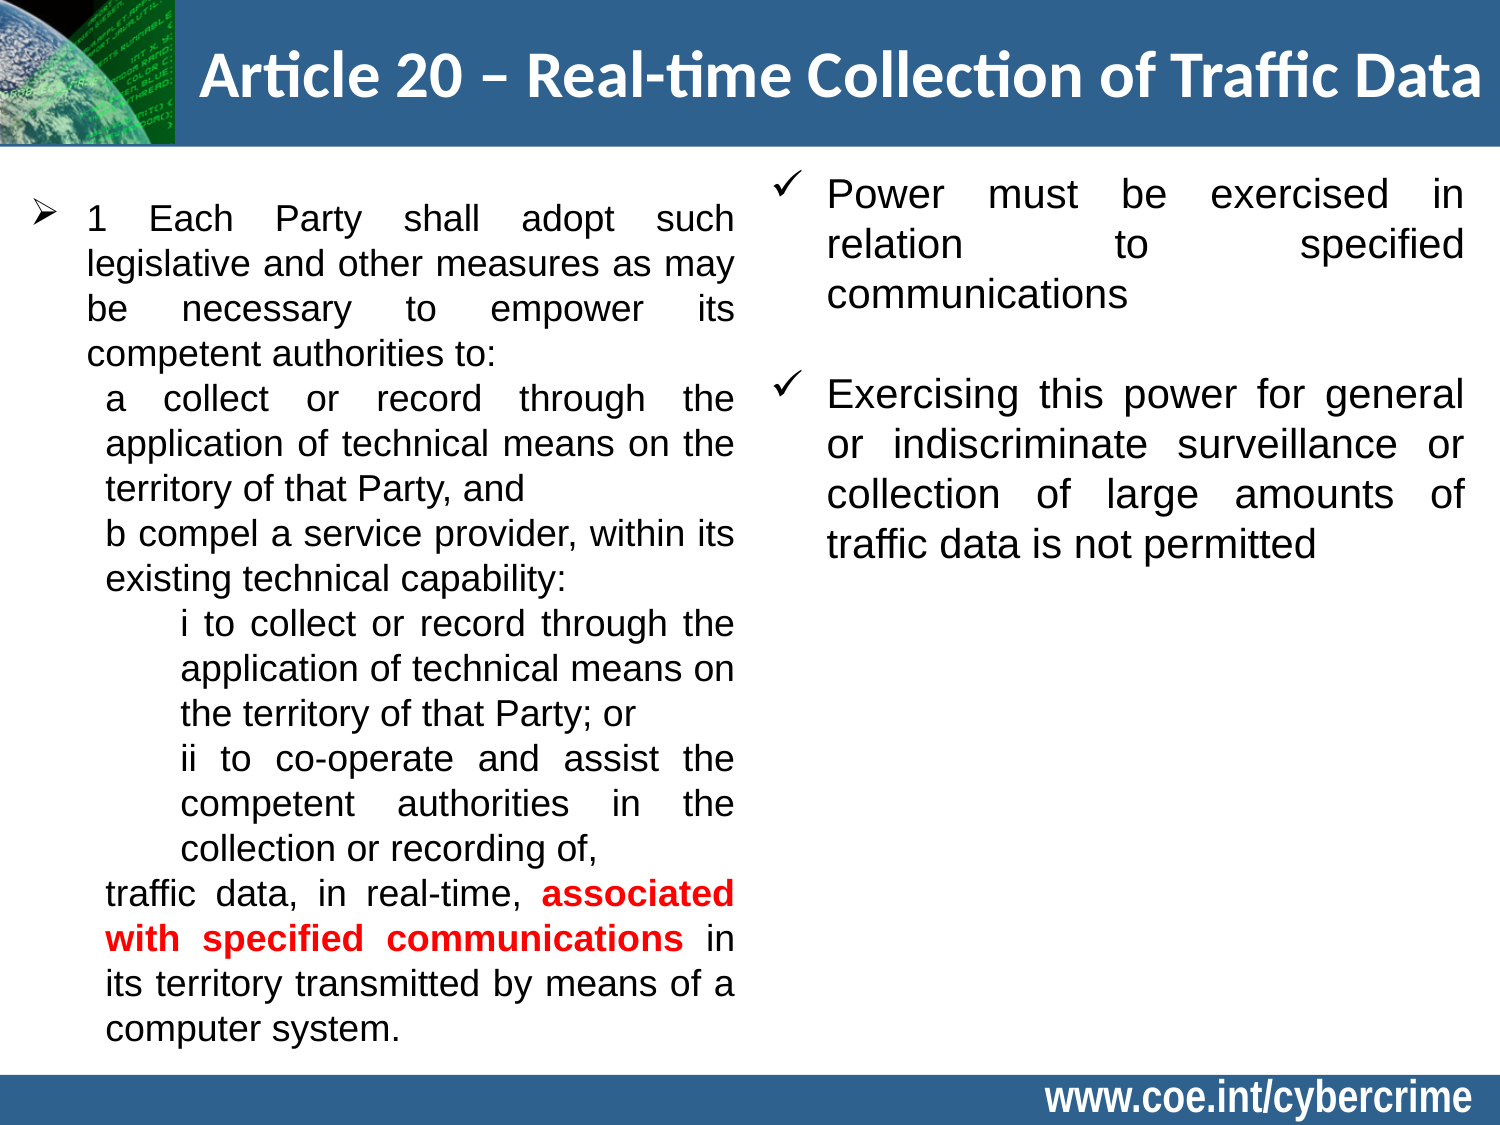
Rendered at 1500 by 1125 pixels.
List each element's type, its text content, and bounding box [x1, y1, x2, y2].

text_box 1 Each Party shall adopt such legislative and other measures as may be necessary to empower its competent authorities to: a collect or record through the application of technical means on the territory of that Party, and b compel a service provider, within its existing technical capability: i to collect or record through the application of technical means on the territory of that Party; or ii to co-operate and assist the competent authorities in the collection or recording of, traffic data, in real-time, associated with specified communications in its territory transmitted by means of a computer system. [15, 186, 750, 1057]
text_box [0, 1073, 1030, 1125]
text_box Article 20 – Real-time Collection of Traffic Data [177, 0, 1500, 149]
picture [0, 0, 175, 144]
text_box Power must be exercised in relation to specified communications Exercising this power for general or indiscriminate surveillance or collection of large amounts of traffic data is not permitted [755, 159, 1480, 575]
text_box www.coe.int/cybercrime [1030, 1059, 1500, 1125]
